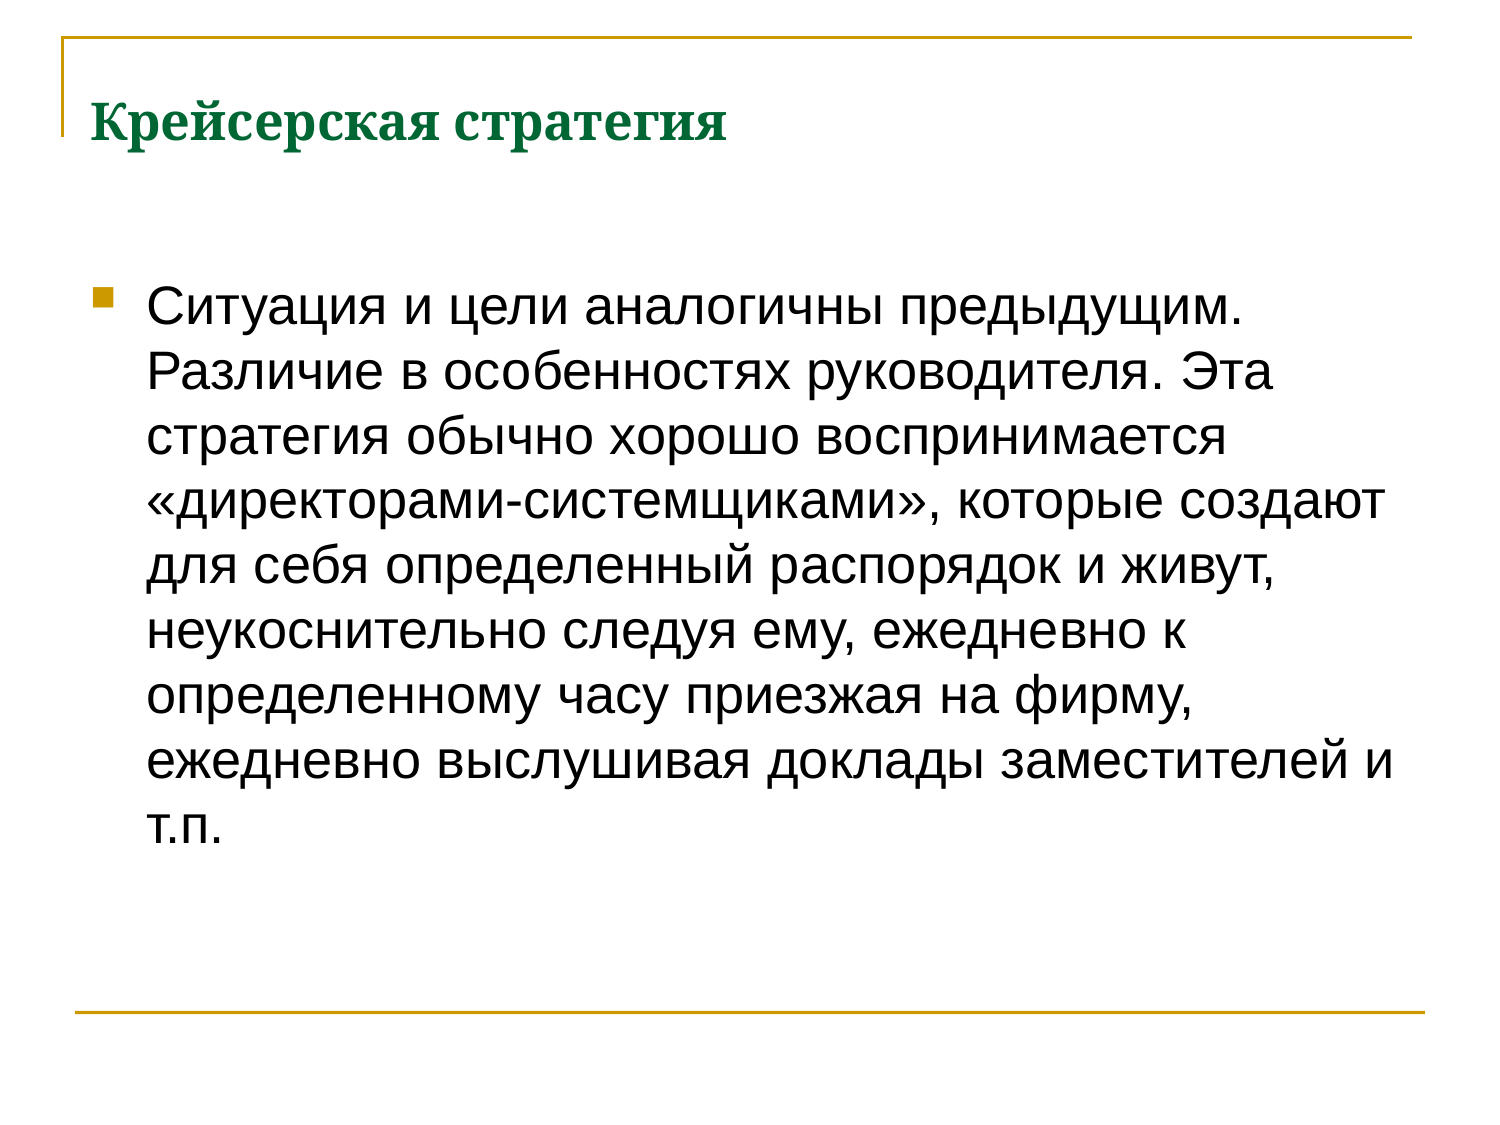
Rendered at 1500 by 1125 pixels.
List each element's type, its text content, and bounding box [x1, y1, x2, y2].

title Крейсерская стратегия [74, 45, 1426, 233]
list Ситуация и цели аналогичны предыдущим. Различие в особенностях руководителя. Эта стратегия обычно хорошо воспринимается «директорами-системщиками», которые создают для себя определенный распорядок и живут, неукоснительно следуя ему, ежедневно к определенному часу приезжая на фирму, ежедневно выслушивая доклады заместителей и т.п. [74, 262, 1426, 1006]
